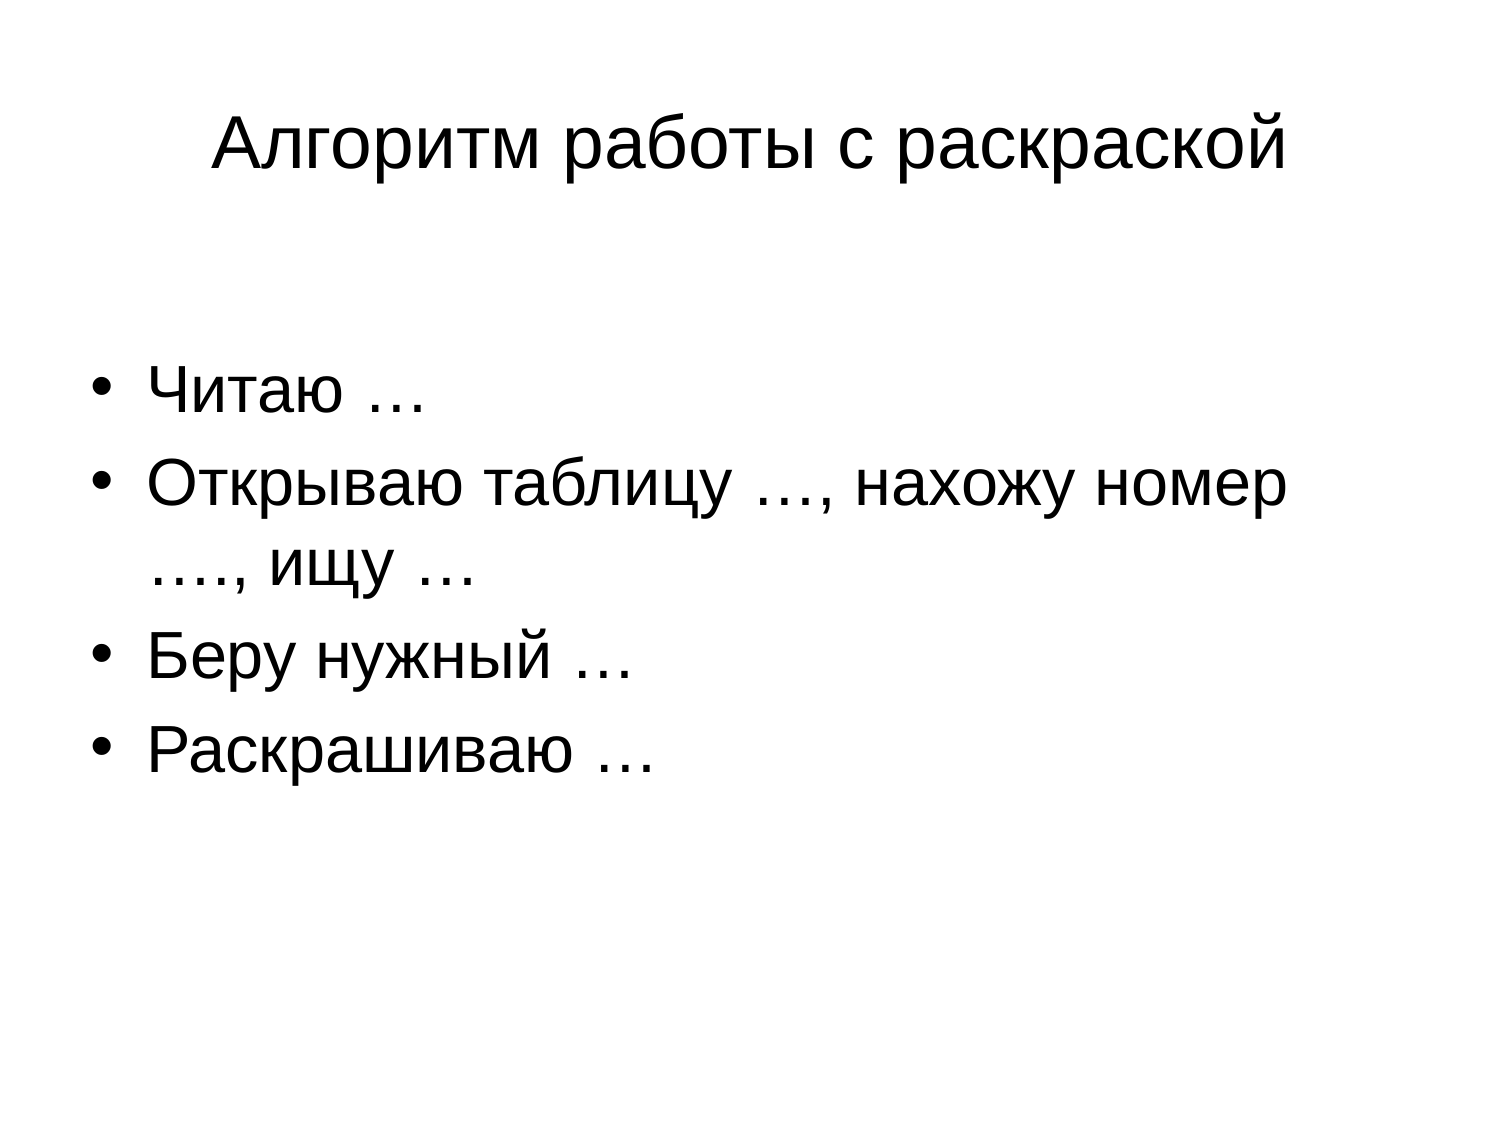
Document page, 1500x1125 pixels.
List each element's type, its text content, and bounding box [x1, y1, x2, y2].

list Читаю … Открываю таблицу …, нахожу номер …., ищу … Беру нужный … Раскрашиваю … [75, 338, 1425, 1005]
title Алгоритм работы с раскраской [75, 45, 1425, 233]
